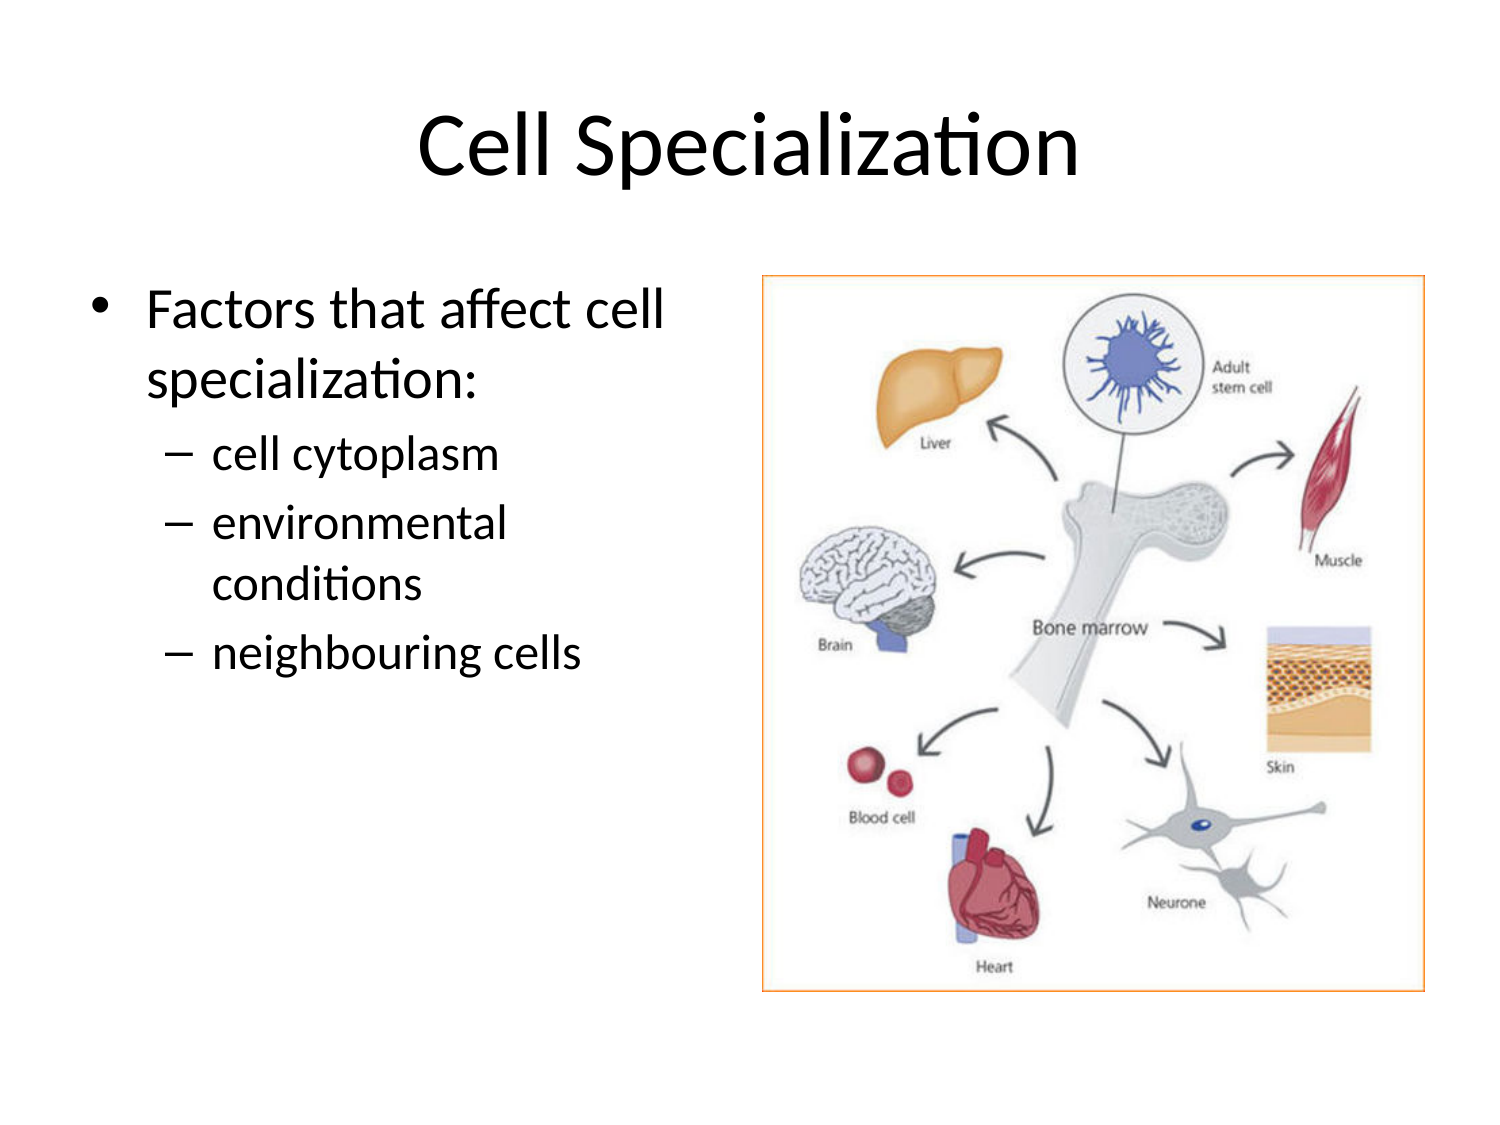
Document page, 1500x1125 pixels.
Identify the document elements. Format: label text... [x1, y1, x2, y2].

list Factors that affect cell specialization: cell cytoplasm environmental conditions neighbouring cells [75, 262, 738, 1005]
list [762, 262, 1426, 1006]
title Cell Specialization [75, 45, 1425, 233]
